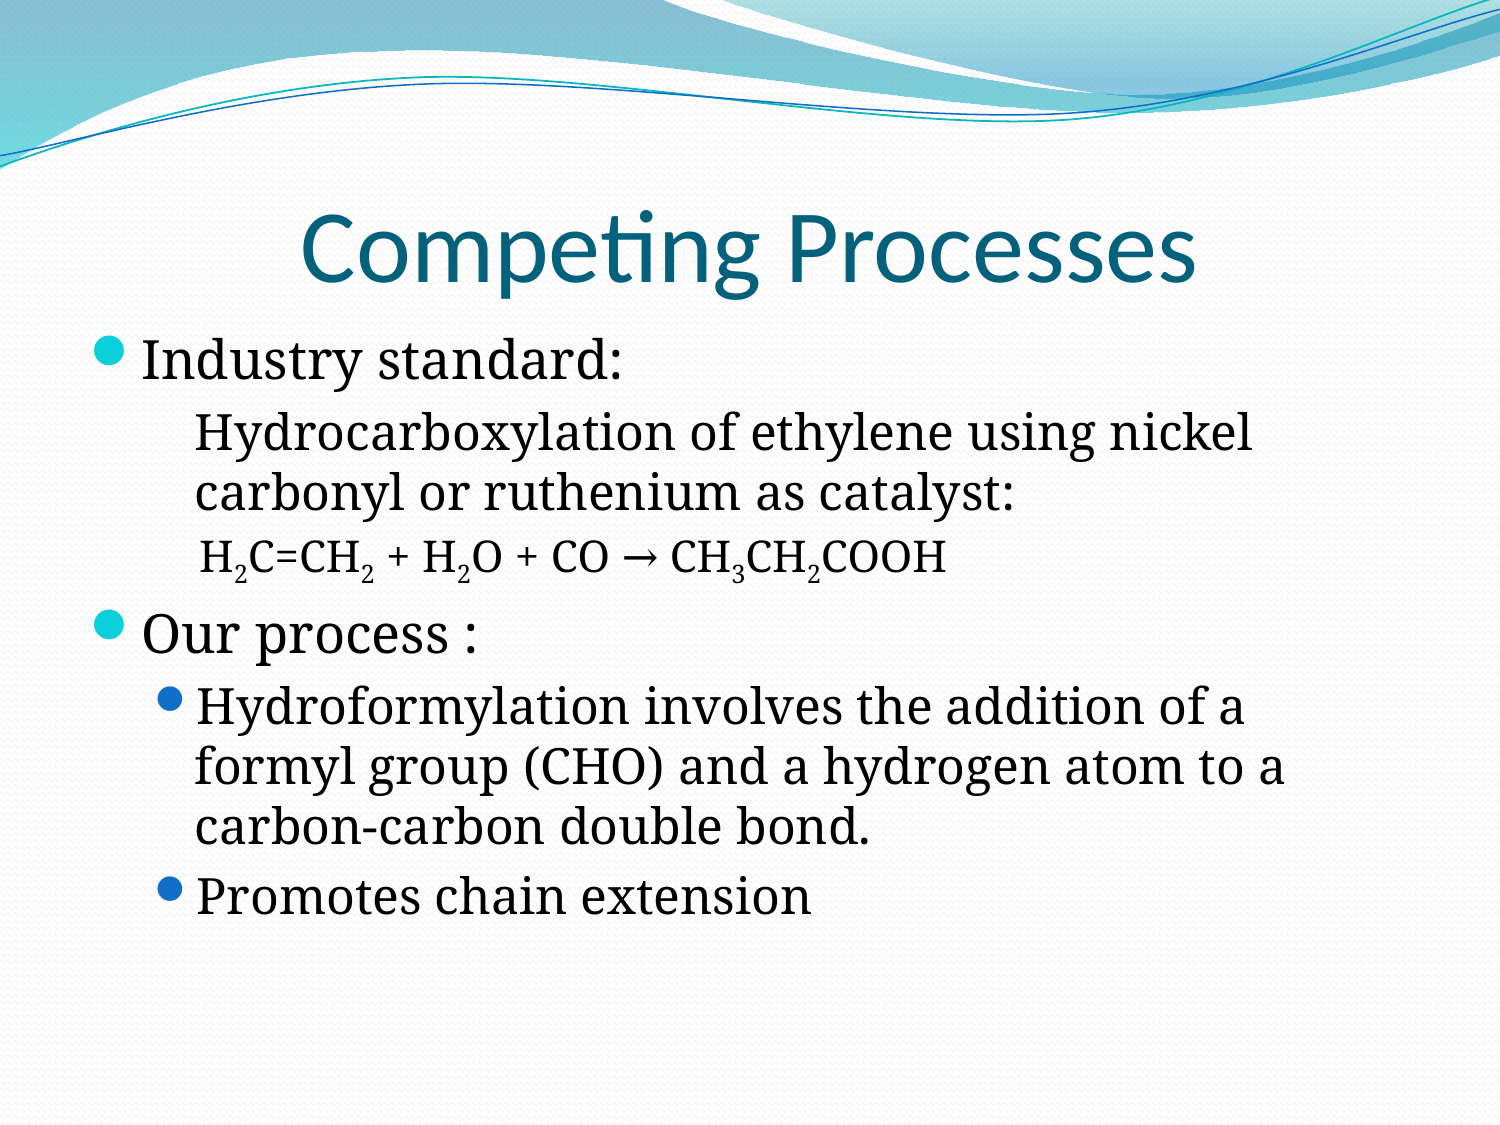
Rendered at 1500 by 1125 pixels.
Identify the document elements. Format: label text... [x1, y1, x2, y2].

title Competing Processes [75, 115, 1425, 303]
list Industry standard: Hydrocarboxylation of ethylene using nickel carbonyl or ruthenium as catalyst: H2C=CH2 + H2O + CO → CH3CH2COOH Our process : Hydroformylation involves the addition of a formyl group (CHO) and a hydrogen atom to a carbon-carbon double bond. Promotes chain extension [75, 317, 1425, 1038]
